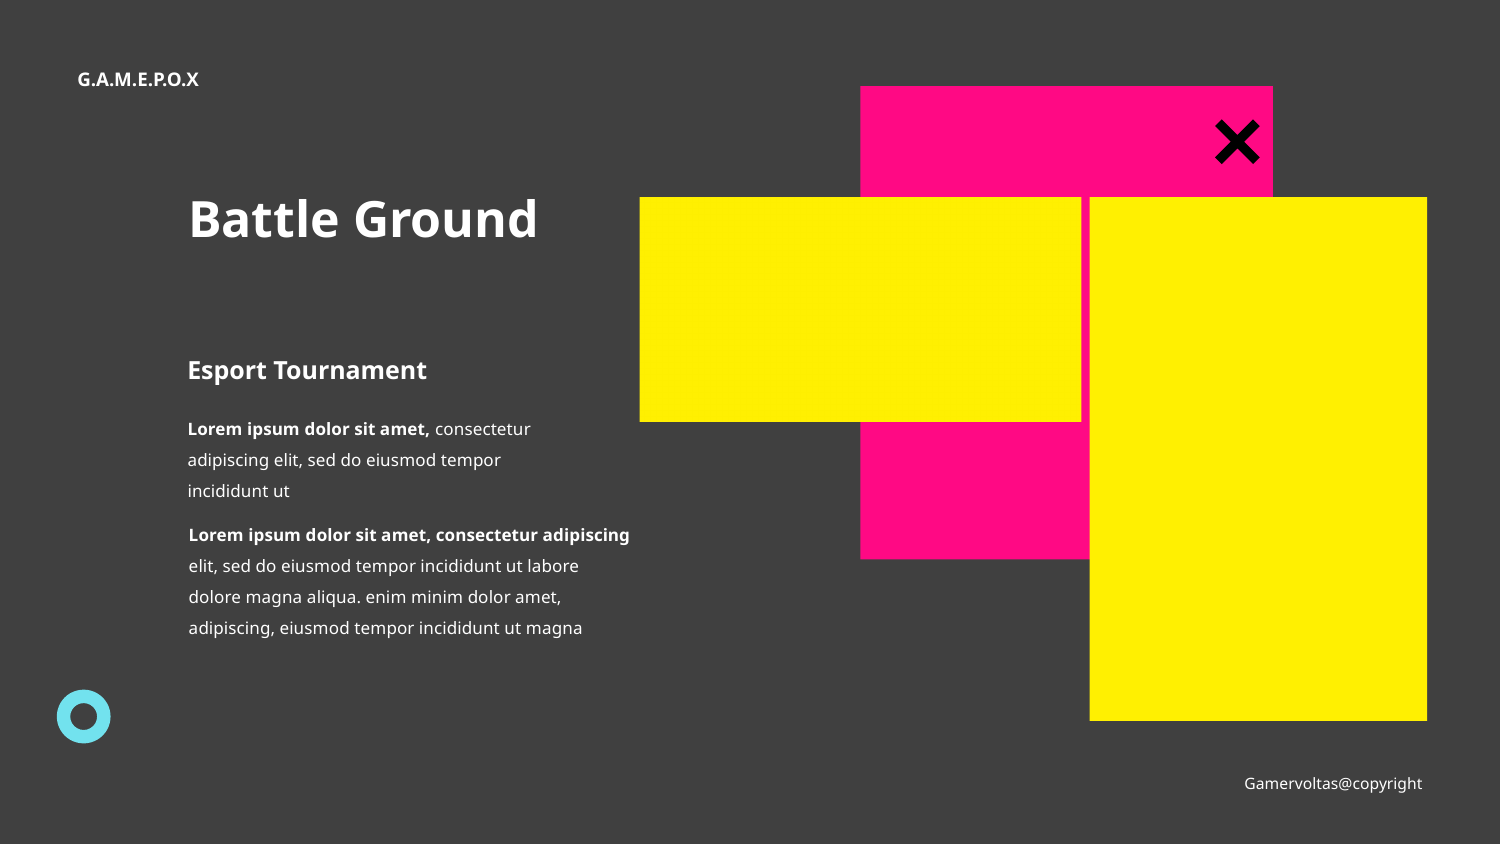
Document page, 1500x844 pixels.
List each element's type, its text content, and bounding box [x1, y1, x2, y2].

text_box Lorem ipsum dolor sit amet, consectetur adipiscing elit, sed do eiusmod tempor incididunt ut [187, 408, 566, 501]
text_box Esport Tournament [187, 354, 471, 385]
text_box Battle Ground [173, 179, 635, 255]
picture [639, 197, 1082, 422]
picture [1089, 197, 1428, 721]
text_box G.A.M.E.P.O.X [62, 60, 229, 98]
text_box Lorem ipsum dolor sit amet, consectetur adipiscing elit, sed do eiusmod tempor incididunt ut labore dolore magna aliqua. enim minim dolor amet, adipiscing, eiusmod tempor incididunt ut magna [188, 514, 632, 638]
text_box [55, 688, 112, 745]
text_box [1213, 117, 1262, 166]
text_box Gamervoltas@copyright [1181, 766, 1438, 800]
